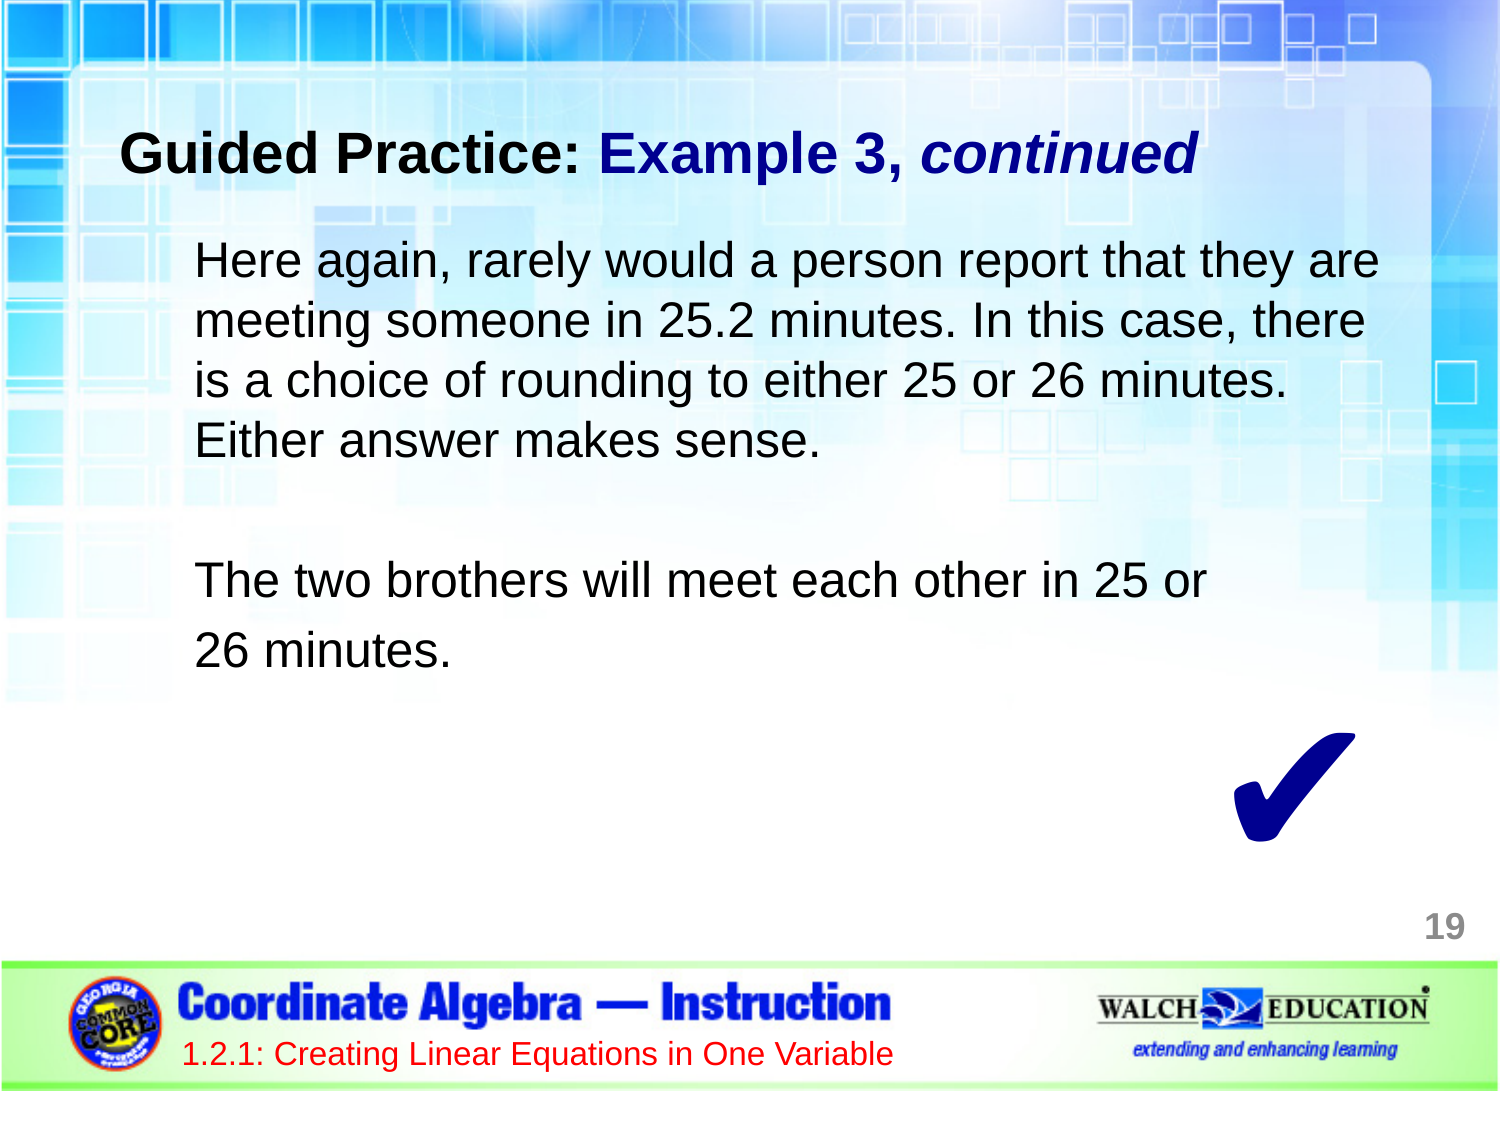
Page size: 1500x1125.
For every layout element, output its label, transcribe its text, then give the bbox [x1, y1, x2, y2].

text_box ✔ [1128, 651, 1394, 907]
picture [1, 0, 1500, 1091]
slide_number 19 [1361, 901, 1481, 949]
text_box Guided Practice: Example 3, continued Here again, rarely would a person report that they are meeting someone in 25.2 minutes. In this case, there is a choice of rounding to either 25 or 26 minutes. Either answer makes sense. The two brothers will meet each other in 25 or 26 minutes. [104, 108, 1413, 929]
list 1.2.1: Creating Linear Equations in One Variable [166, 1024, 1074, 1069]
